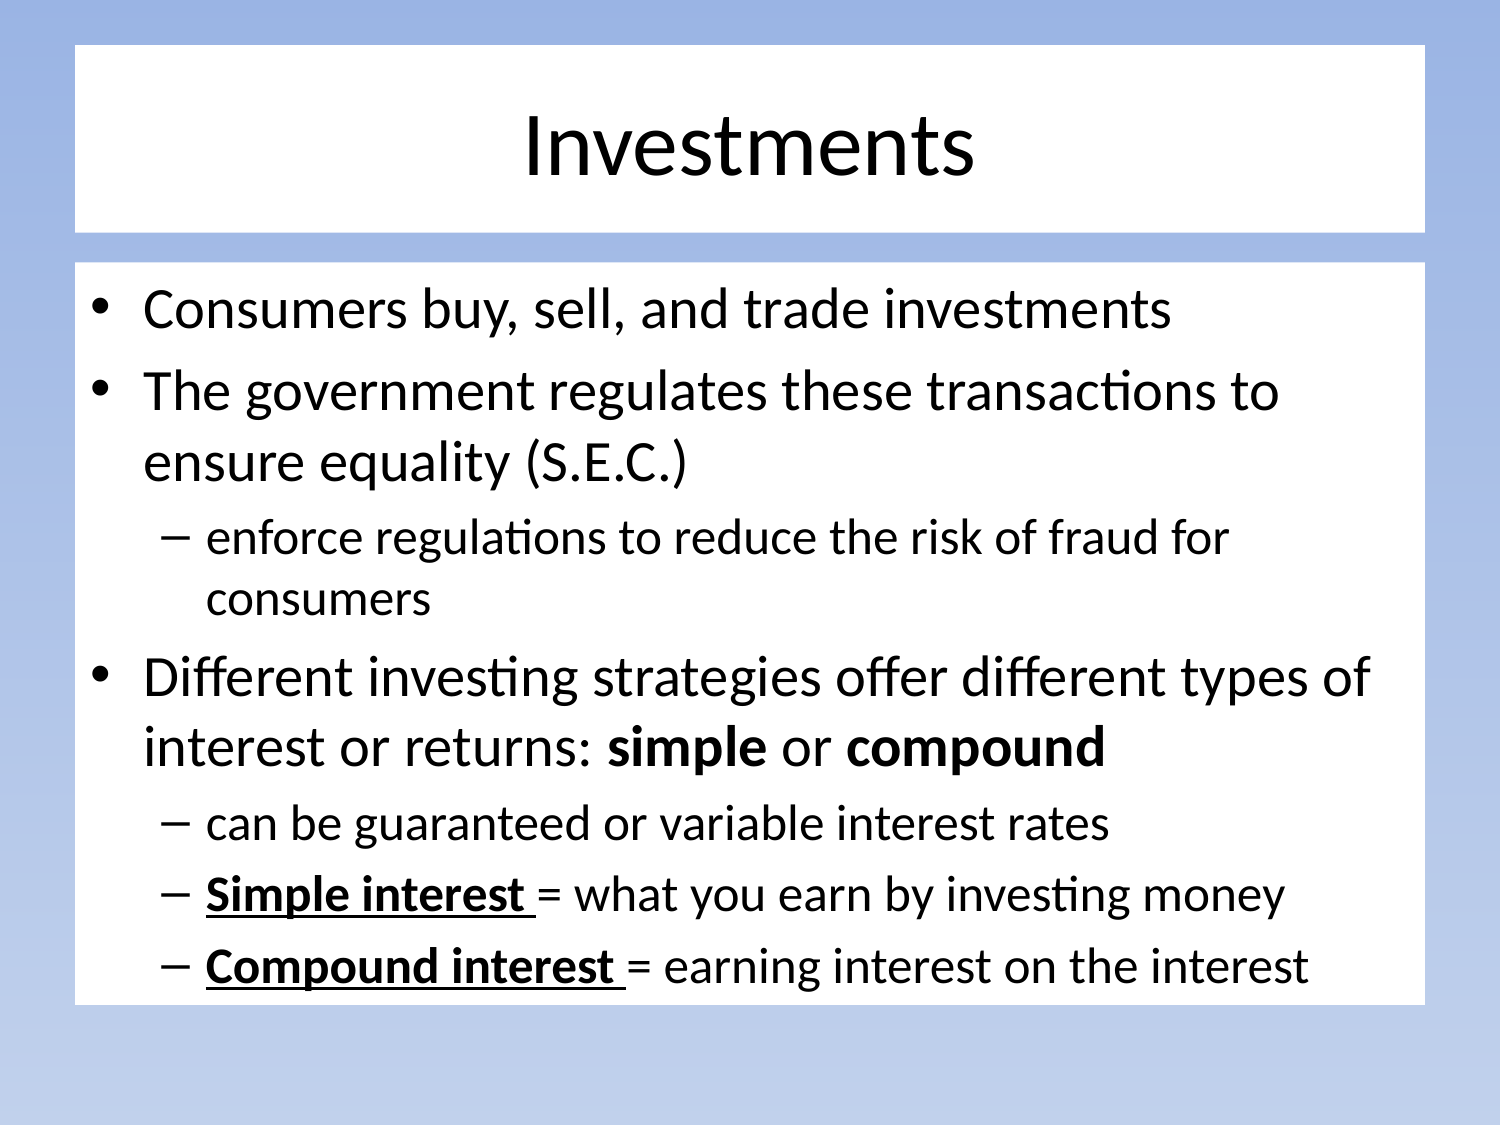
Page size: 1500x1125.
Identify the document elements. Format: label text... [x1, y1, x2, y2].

list Consumers buy, sell, and trade investments The government regulates these transactions to ensure equality (S.E.C.) enforce regulations to reduce the risk of fraud for consumers Different investing strategies offer different types of interest or returns: simple or compound can be guaranteed or variable interest rates Simple interest = what you earn by investing money Compound interest = earning interest on the interest [75, 262, 1425, 1005]
title Investments [75, 45, 1425, 233]
